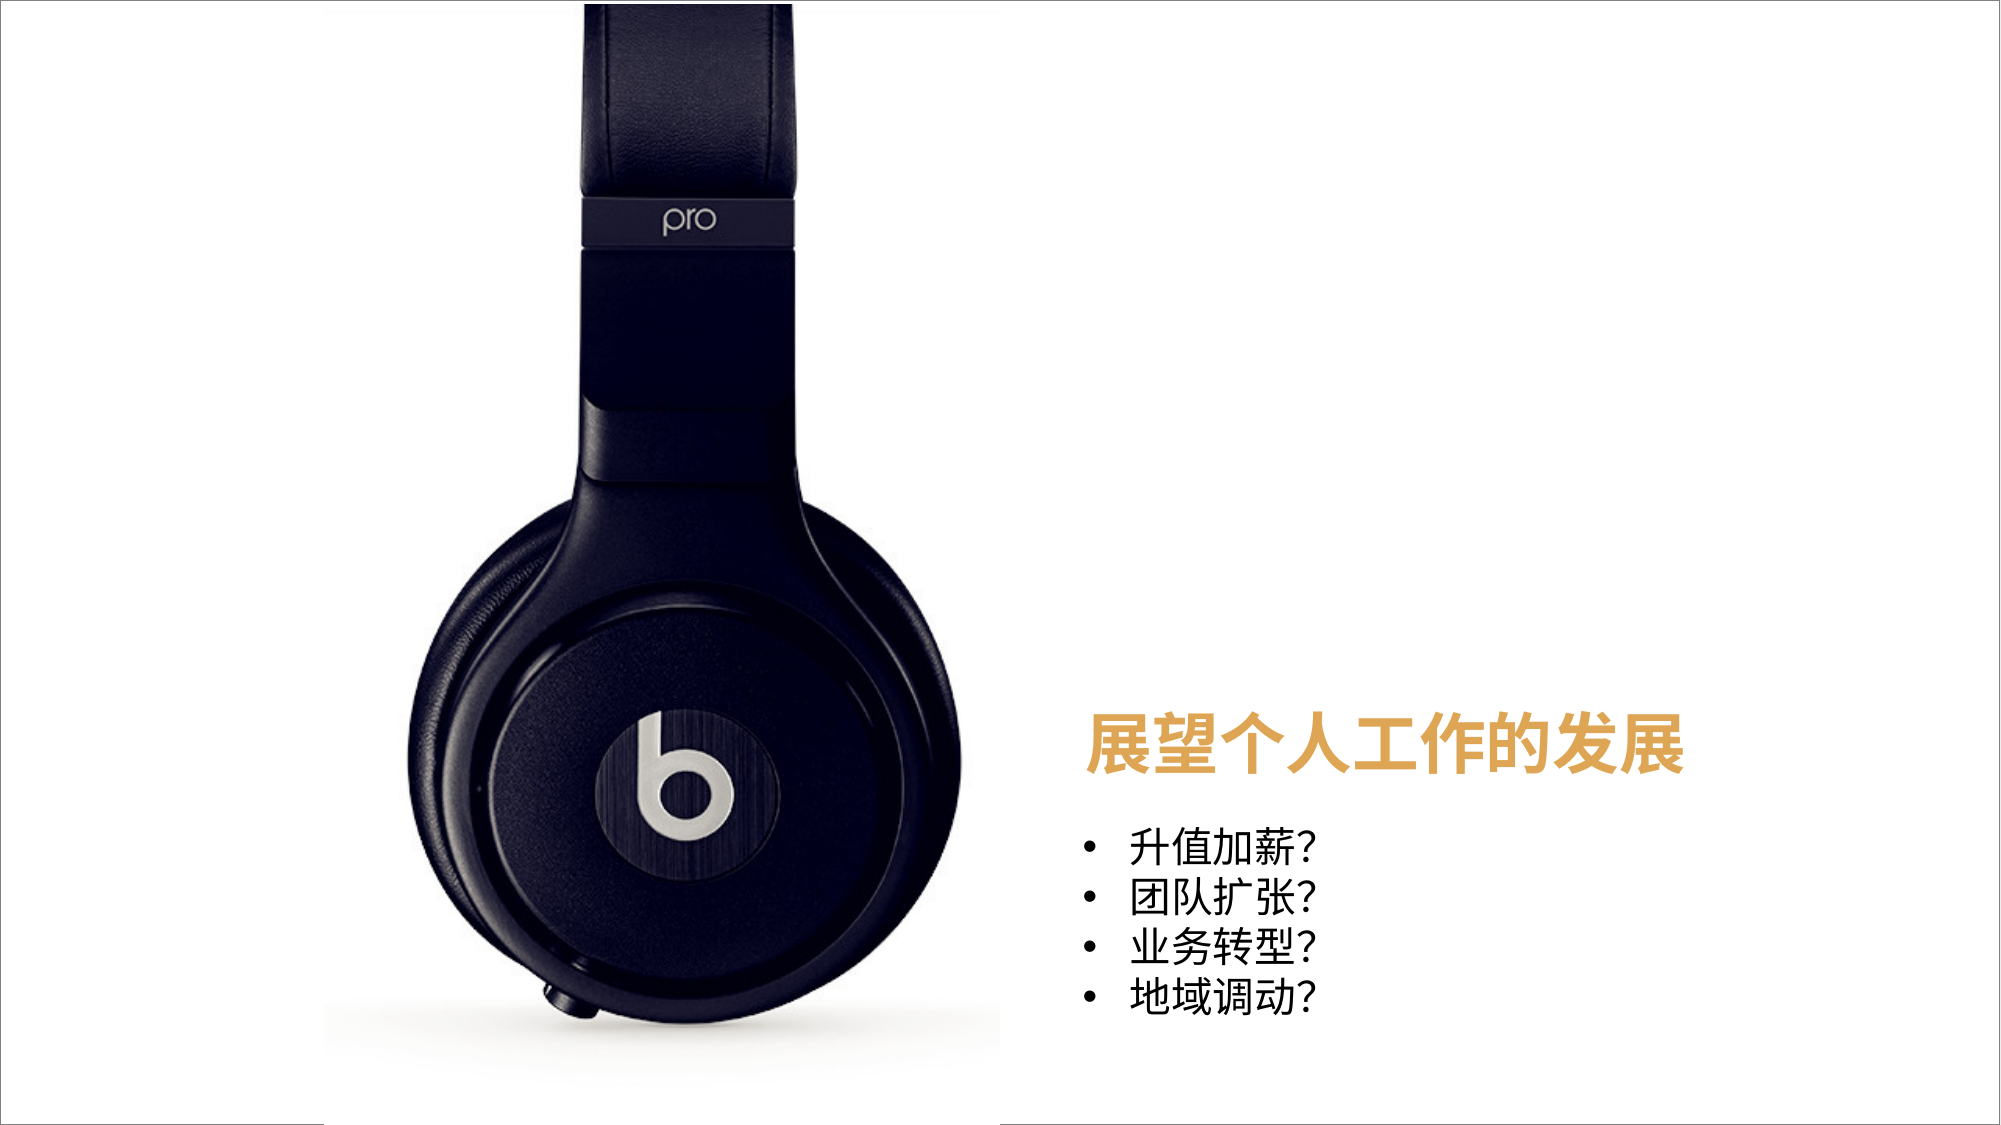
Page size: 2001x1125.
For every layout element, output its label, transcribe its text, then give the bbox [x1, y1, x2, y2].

picture [324, 4, 1000, 1125]
text_box 升值加薪？ 团队扩张？ 业务转型？ 地域调动？ [1068, 813, 1705, 1029]
text_box 展望个人工作的发展 [1070, 694, 1702, 789]
